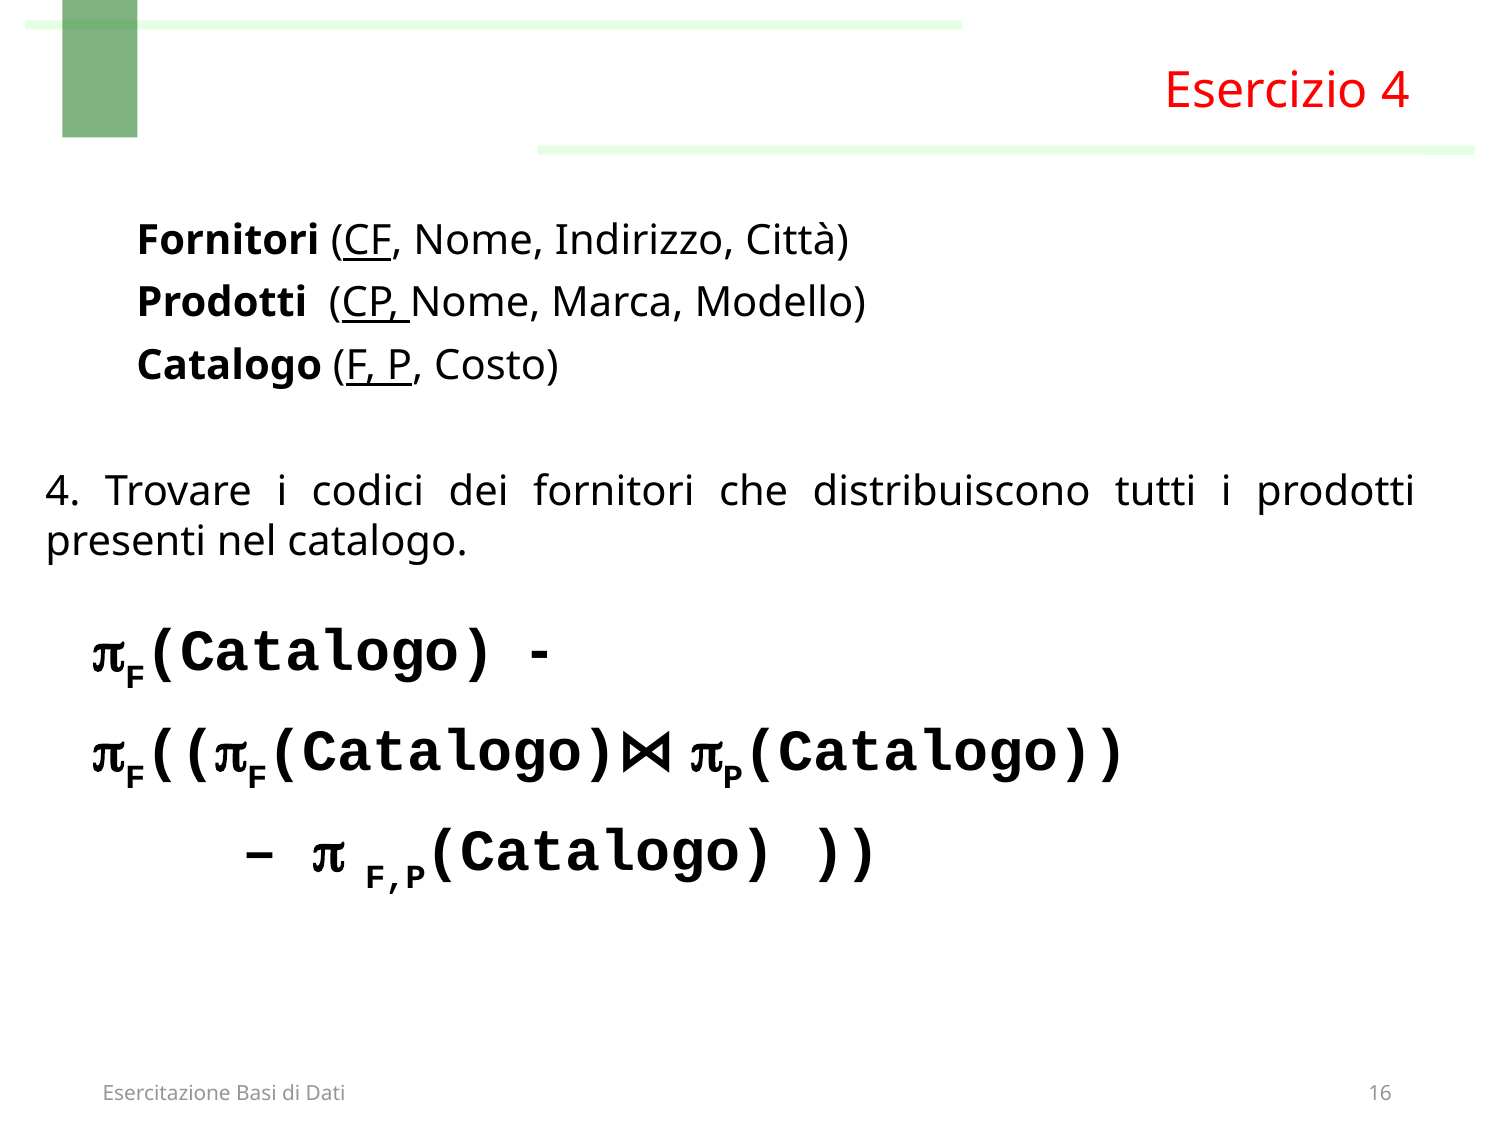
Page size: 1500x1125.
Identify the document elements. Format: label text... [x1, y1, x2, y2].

text_box 4. Trovare i codici dei fornitori che distribuiscono tutti i prodotti presenti nel catalogo. F(Catalogo) - F((F(Catalogo)⋈ P(Catalogo)) –  F,P(Catalogo) )) [30, 456, 1431, 916]
title Esercizio 4 [174, 37, 1425, 138]
text_box Fornitori (CF, Nome, Indirizzo, Città) Prodotti (CP, Nome, Marca, Modello) Catalogo (F, P, Costo) [53, 205, 1466, 429]
